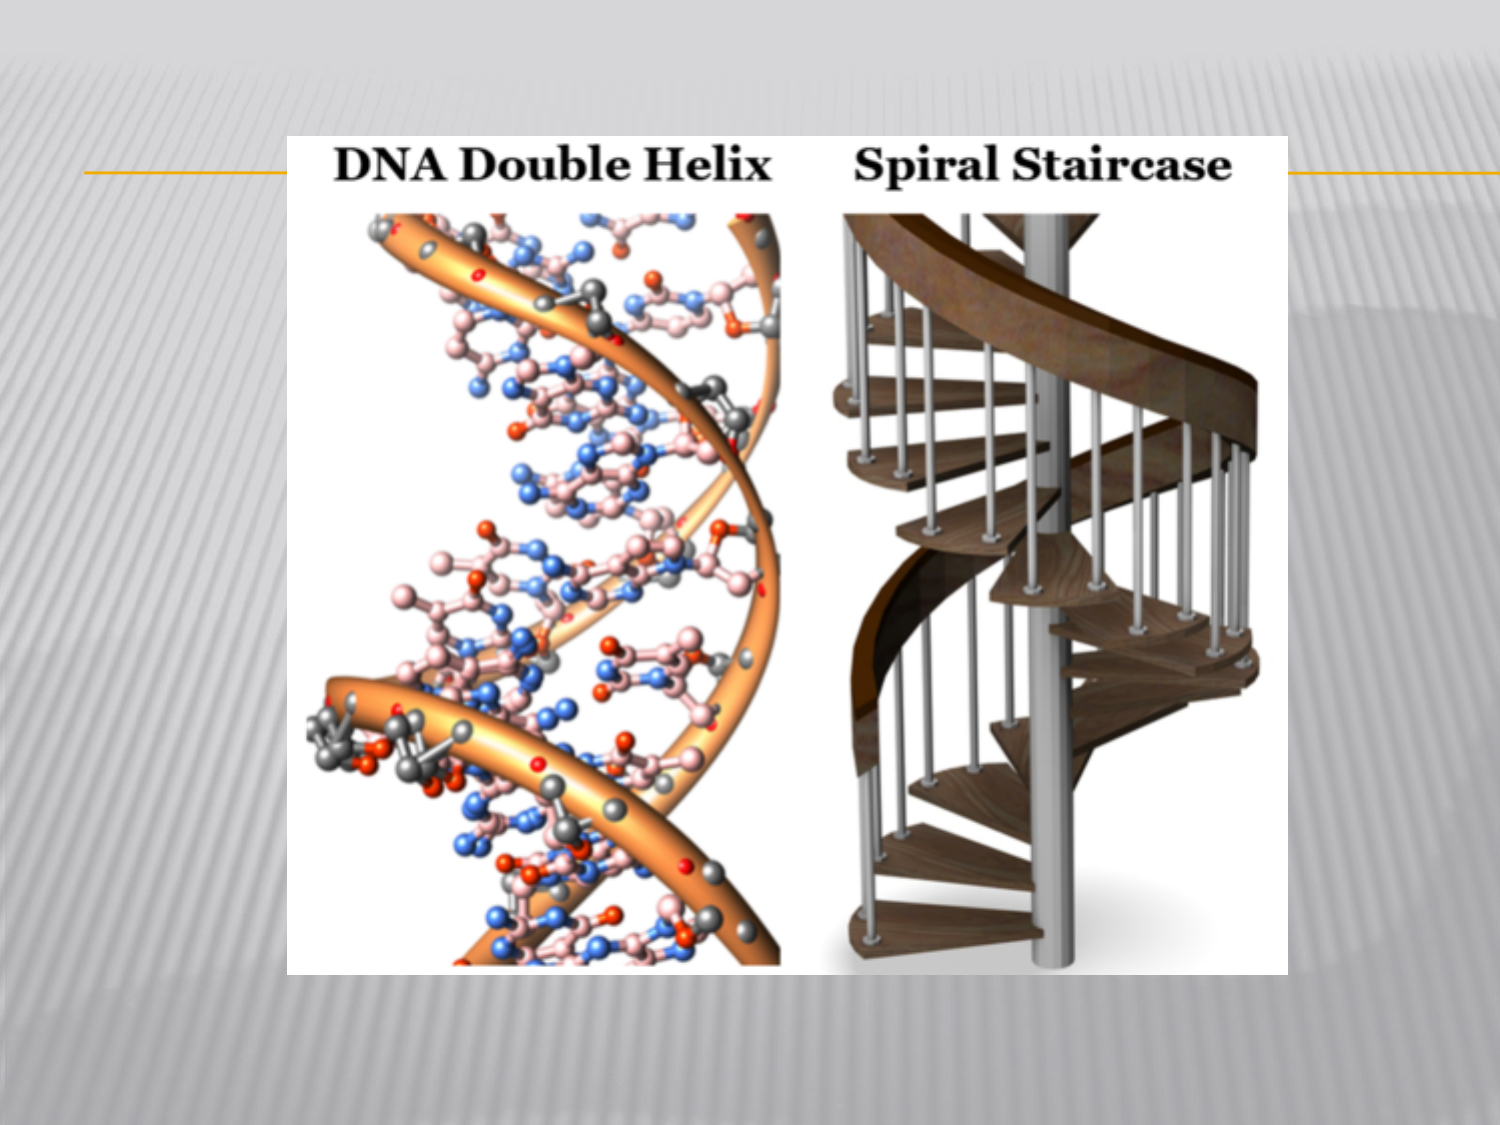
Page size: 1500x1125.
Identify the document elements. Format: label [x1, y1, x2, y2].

picture [287, 136, 1288, 976]
